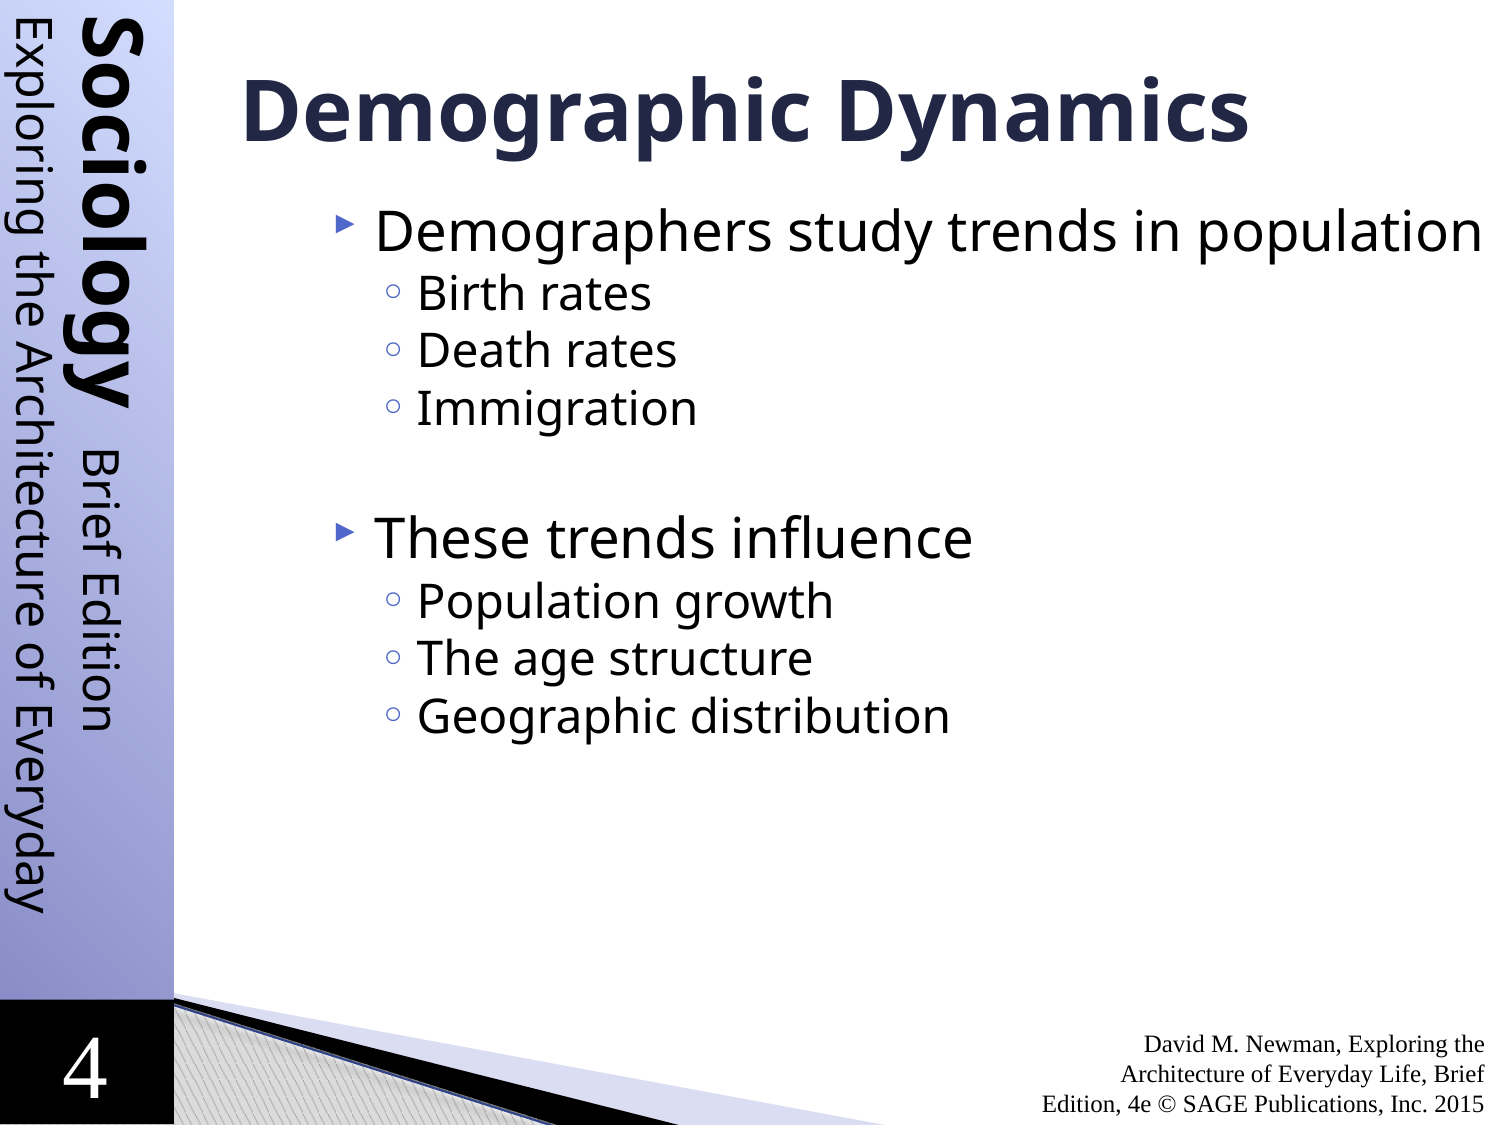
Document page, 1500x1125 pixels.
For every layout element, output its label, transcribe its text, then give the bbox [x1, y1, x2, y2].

list Demographers study trends in population Birth rates Death rates Immigration These trends influence Population growth The age structure Geographic distribution [300, 187, 1500, 825]
picture [174, 1003, 558, 1125]
title Demographic Dynamics [225, 3, 1500, 166]
footer David M. Newman, Exploring the Architecture of Everyday Life, Brief Edition, 4e © SAGE Publications, Inc. 2015 [1025, 1065, 1500, 1125]
